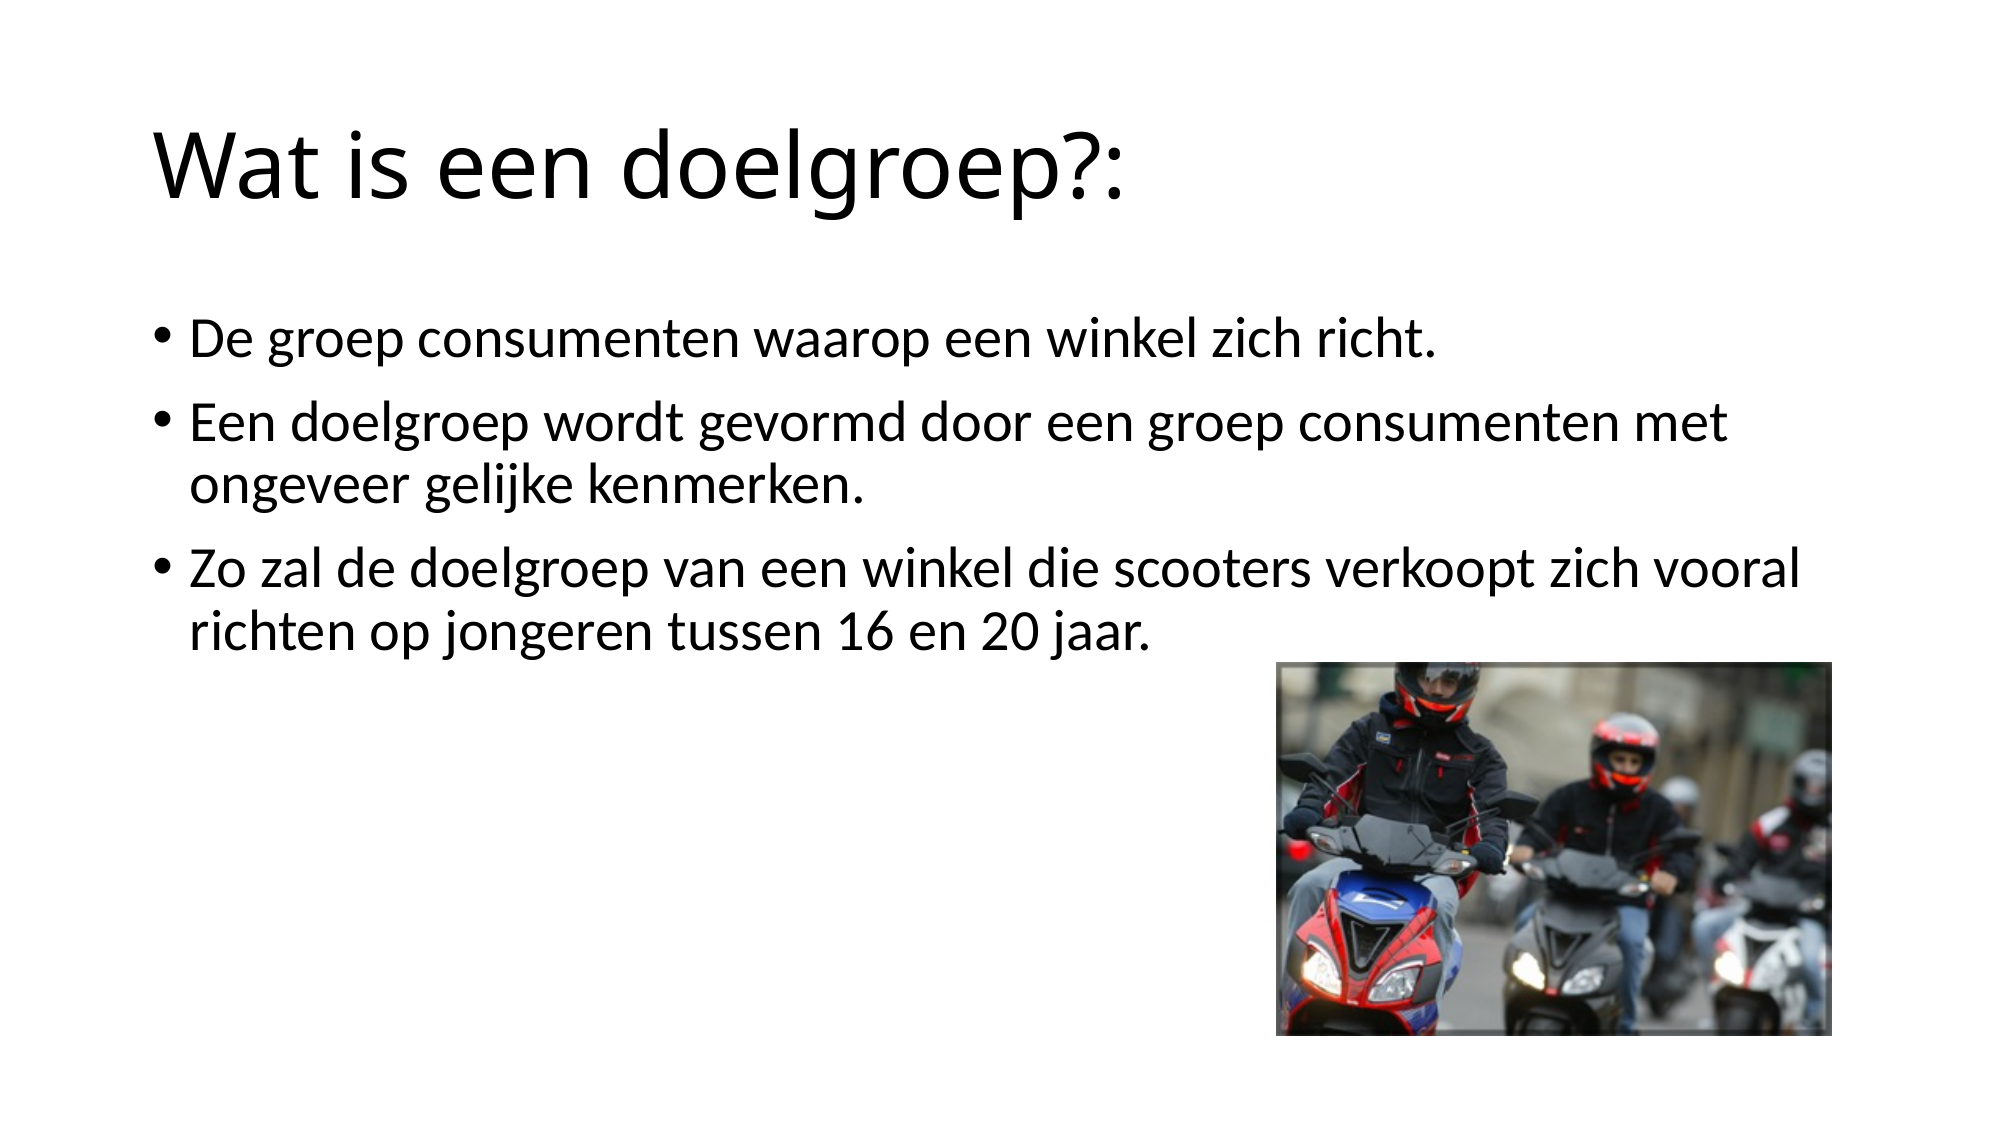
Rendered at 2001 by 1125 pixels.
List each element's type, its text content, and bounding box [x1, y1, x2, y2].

title Wat is een doelgroep?: [137, 59, 1863, 278]
picture [1276, 662, 1832, 1036]
list De groep consumenten waarop een winkel zich richt. Een doelgroep wordt gevormd door een groep consumenten met ongeveer gelijke kenmerken. Zo zal de doelgroep van een winkel die scooters verkoopt zich vooral richten op jongeren tussen 16 en 20 jaar. [137, 299, 1863, 1014]
